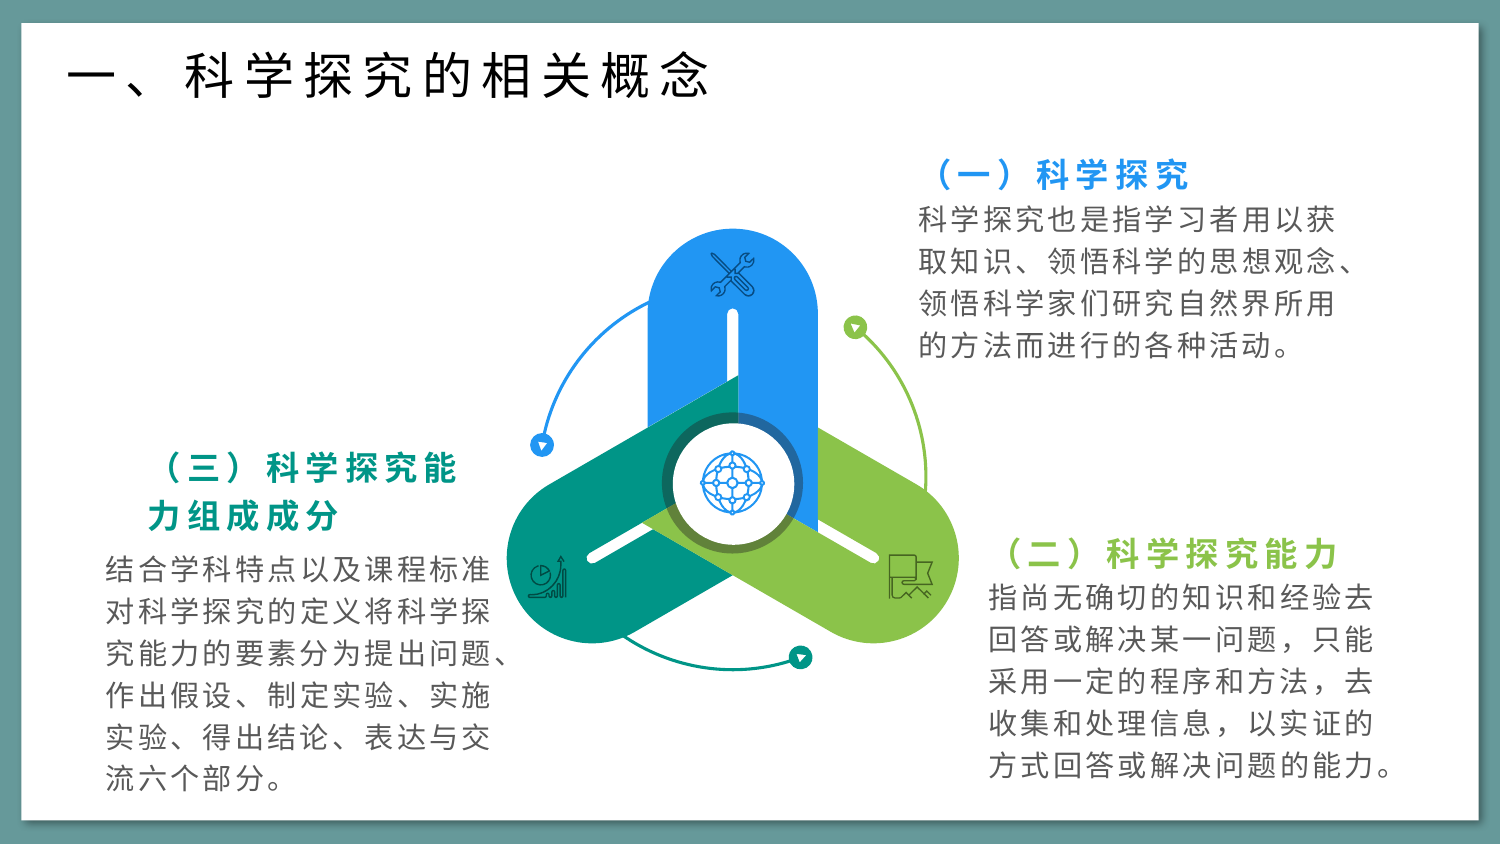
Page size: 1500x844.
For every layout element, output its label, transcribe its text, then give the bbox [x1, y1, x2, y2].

text_box [623, 636, 813, 672]
text_box [530, 301, 648, 457]
text_box [661, 412, 804, 554]
text_box [672, 423, 795, 545]
text_box 指尚无确切的知识和经验去回答或解决某一问题，只能采用一定的程序和方法，去收集和处理信息，以实证的方式回答或解决问题的能力。 [973, 572, 1405, 791]
text_box 科学探究也是指学习者用以获取知识、领悟科学的思想观念、领悟科学家们研究自然界所用的方法而进行的各种活动。 [903, 194, 1369, 377]
text_box [843, 315, 928, 491]
text_box （二）科学探究能力 [973, 527, 1388, 572]
text_box [507, 375, 739, 644]
text_box （三）科学探究能力组成成分 [133, 433, 481, 536]
text_box [647, 228, 818, 531]
text_box 结合学科特点以及课程标准对科学探究的定义将科学探究能力的要素分为提出问题、作出假设、制定实验、实施实验、得出结论、表达与交流六个部分。 [91, 544, 522, 799]
text_box 一、科学探究的相关概念 [53, 38, 772, 112]
text_box [888, 554, 934, 599]
text_box （一）科学探究 [903, 148, 1272, 194]
text_box [527, 555, 567, 599]
text_box [641, 427, 959, 644]
text_box [710, 252, 755, 297]
text_box [699, 450, 766, 516]
